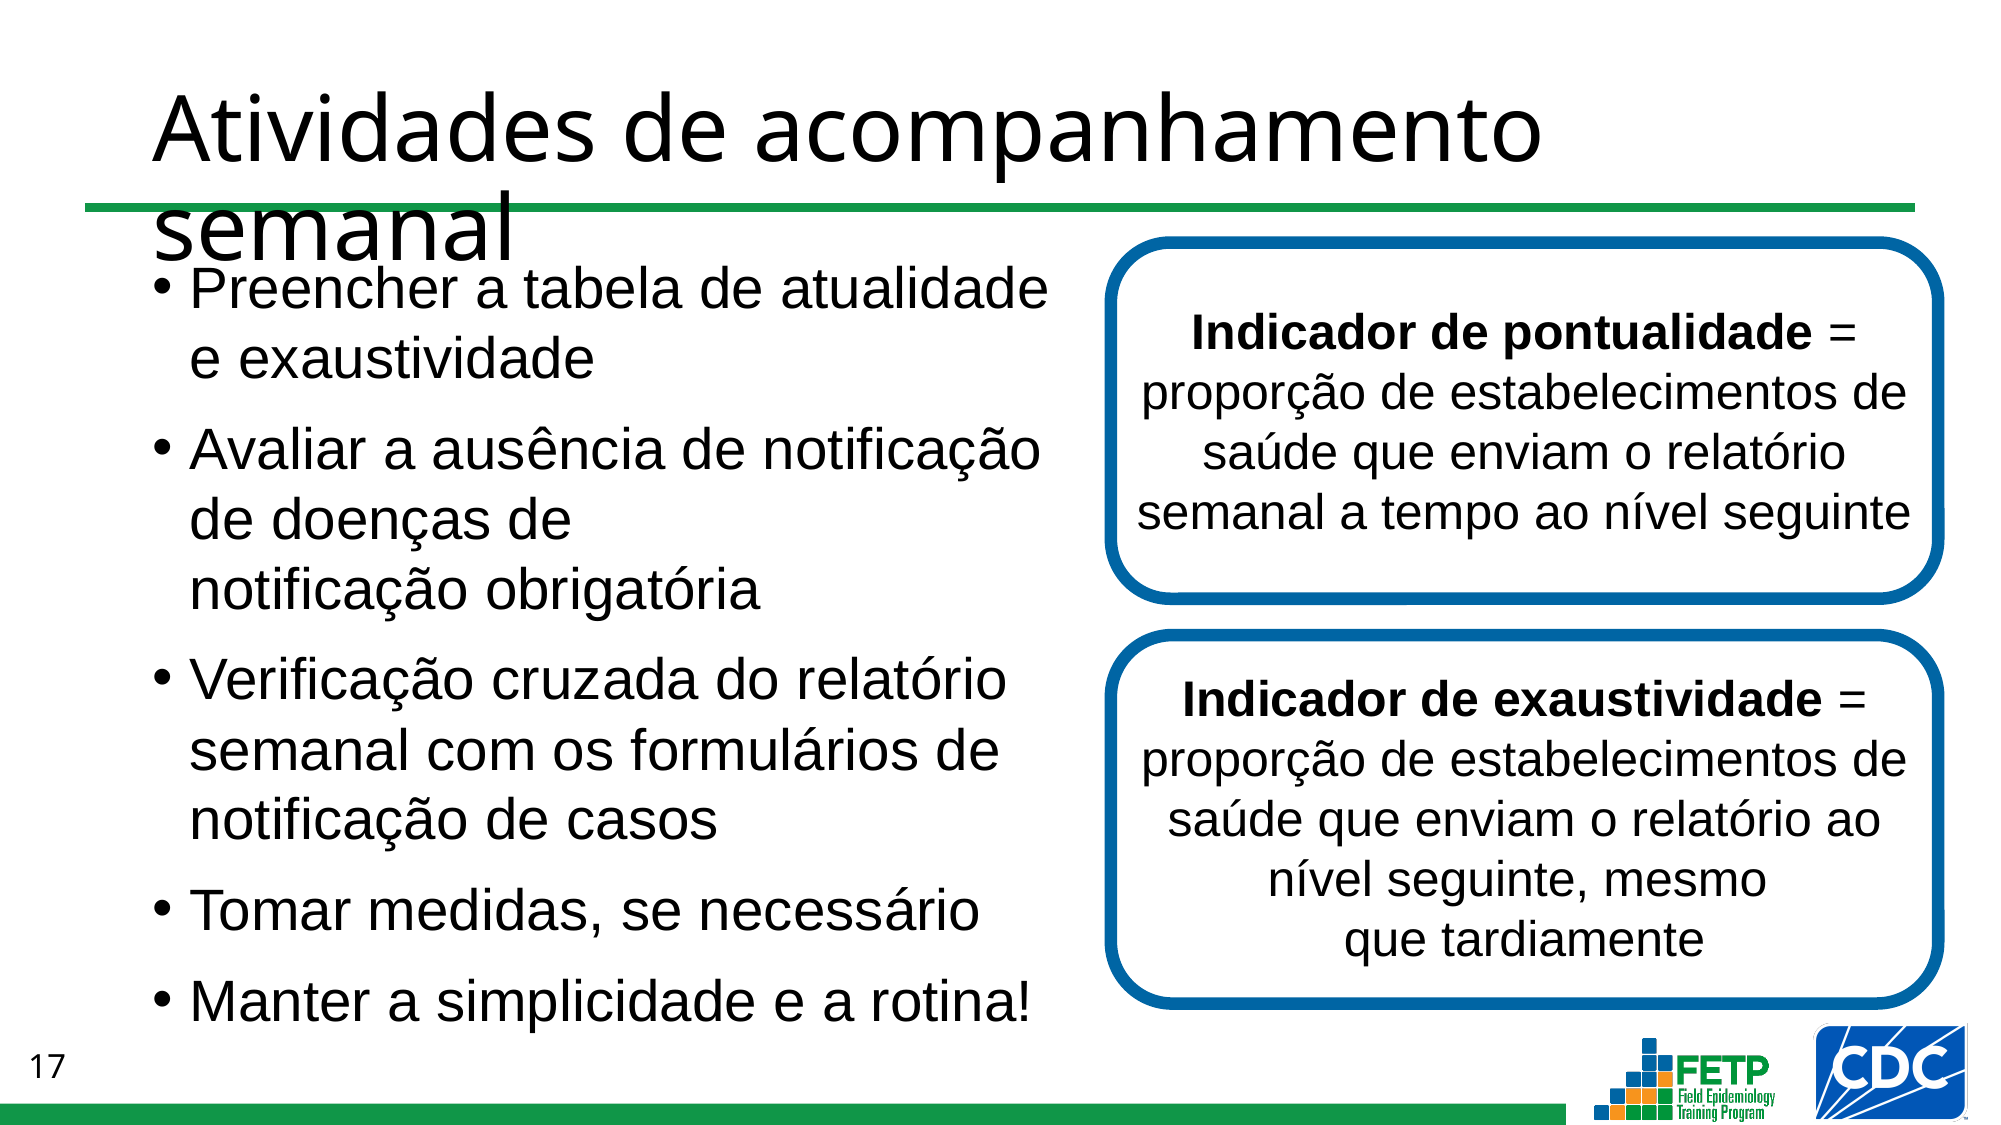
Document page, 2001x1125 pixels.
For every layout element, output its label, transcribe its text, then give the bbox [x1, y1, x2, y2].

text_box Indicador de exaustividade = proporção de estabelecimentos de saúde que enviam o relatório ao nível seguinte, mesmo que tardiamente [1123, 598, 1926, 974]
text_box [1109, 241, 1940, 598]
picture [1594, 1038, 1775, 1122]
title Atividades de acompanhamento semanal [137, 75, 1863, 207]
text_box [1109, 658, 1940, 1005]
picture [1813, 1023, 1968, 1122]
list Preencher a tabela de atualidade e exaustividade Avaliar a ausência de notificação de doenças de notificação obrigatória Verificação cruzada do relatório semanal com os formulários de notificação de casos Tomar medidas, se necessário Manter a simplicidade e a rotina! [137, 242, 1066, 1004]
